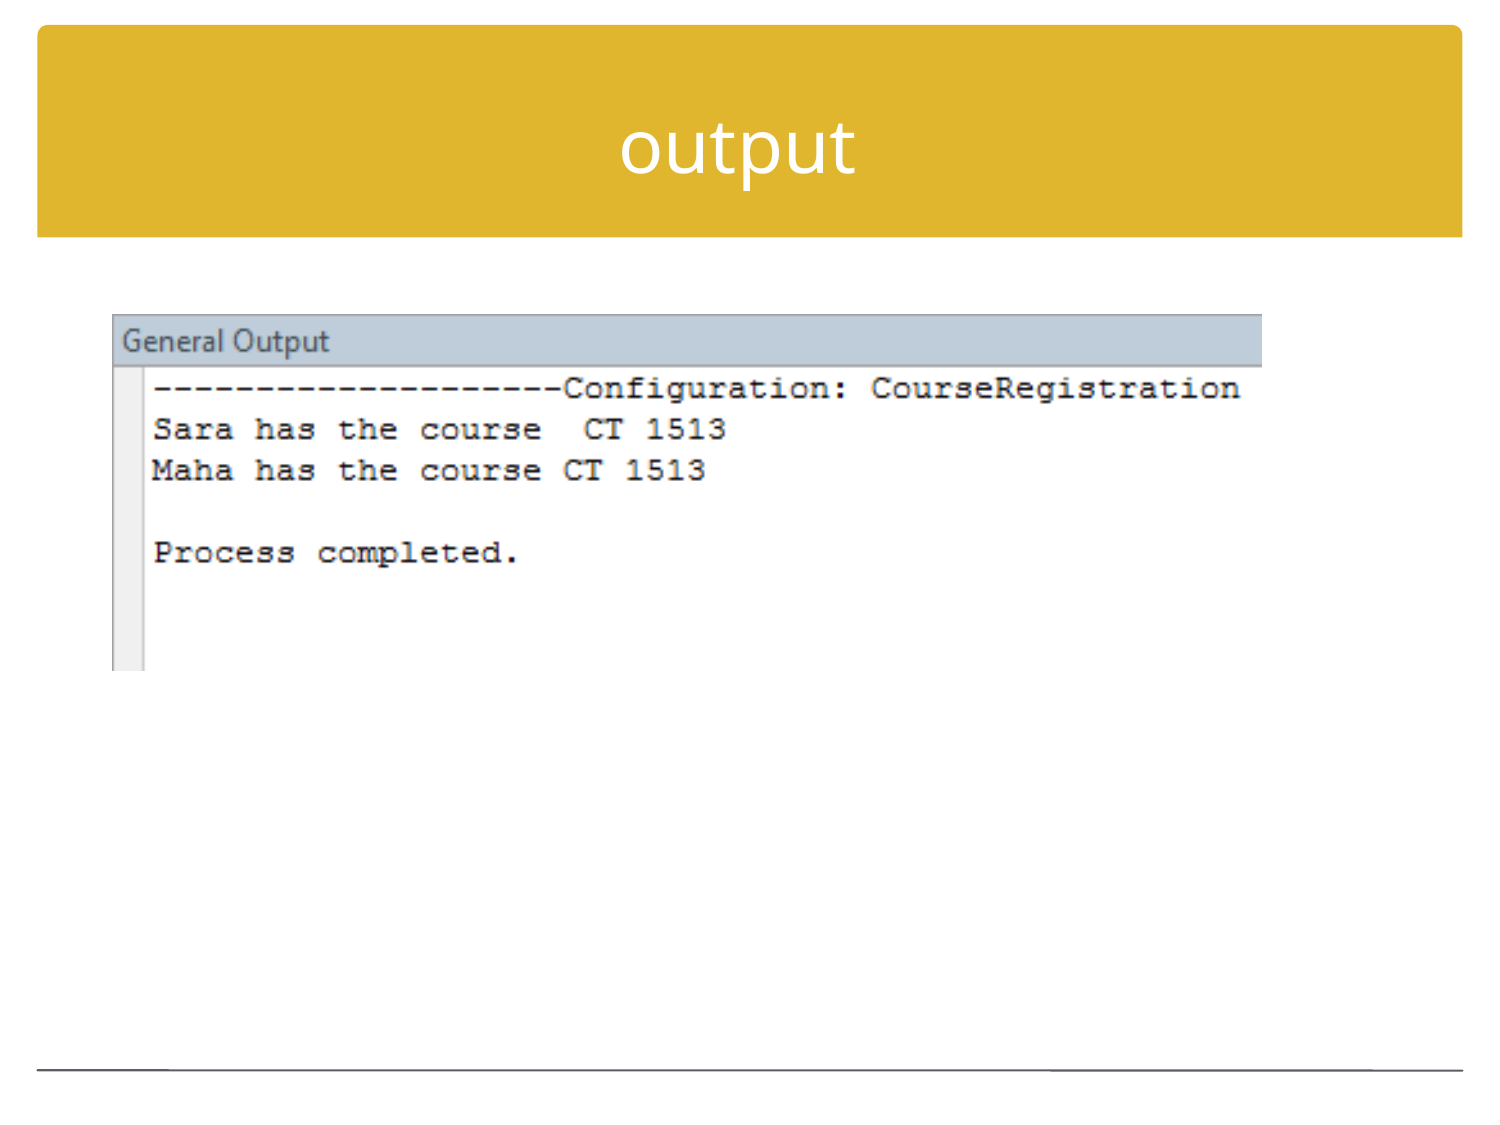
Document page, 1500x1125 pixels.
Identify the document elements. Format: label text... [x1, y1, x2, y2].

picture [111, 314, 1262, 672]
title output [99, 49, 1376, 238]
